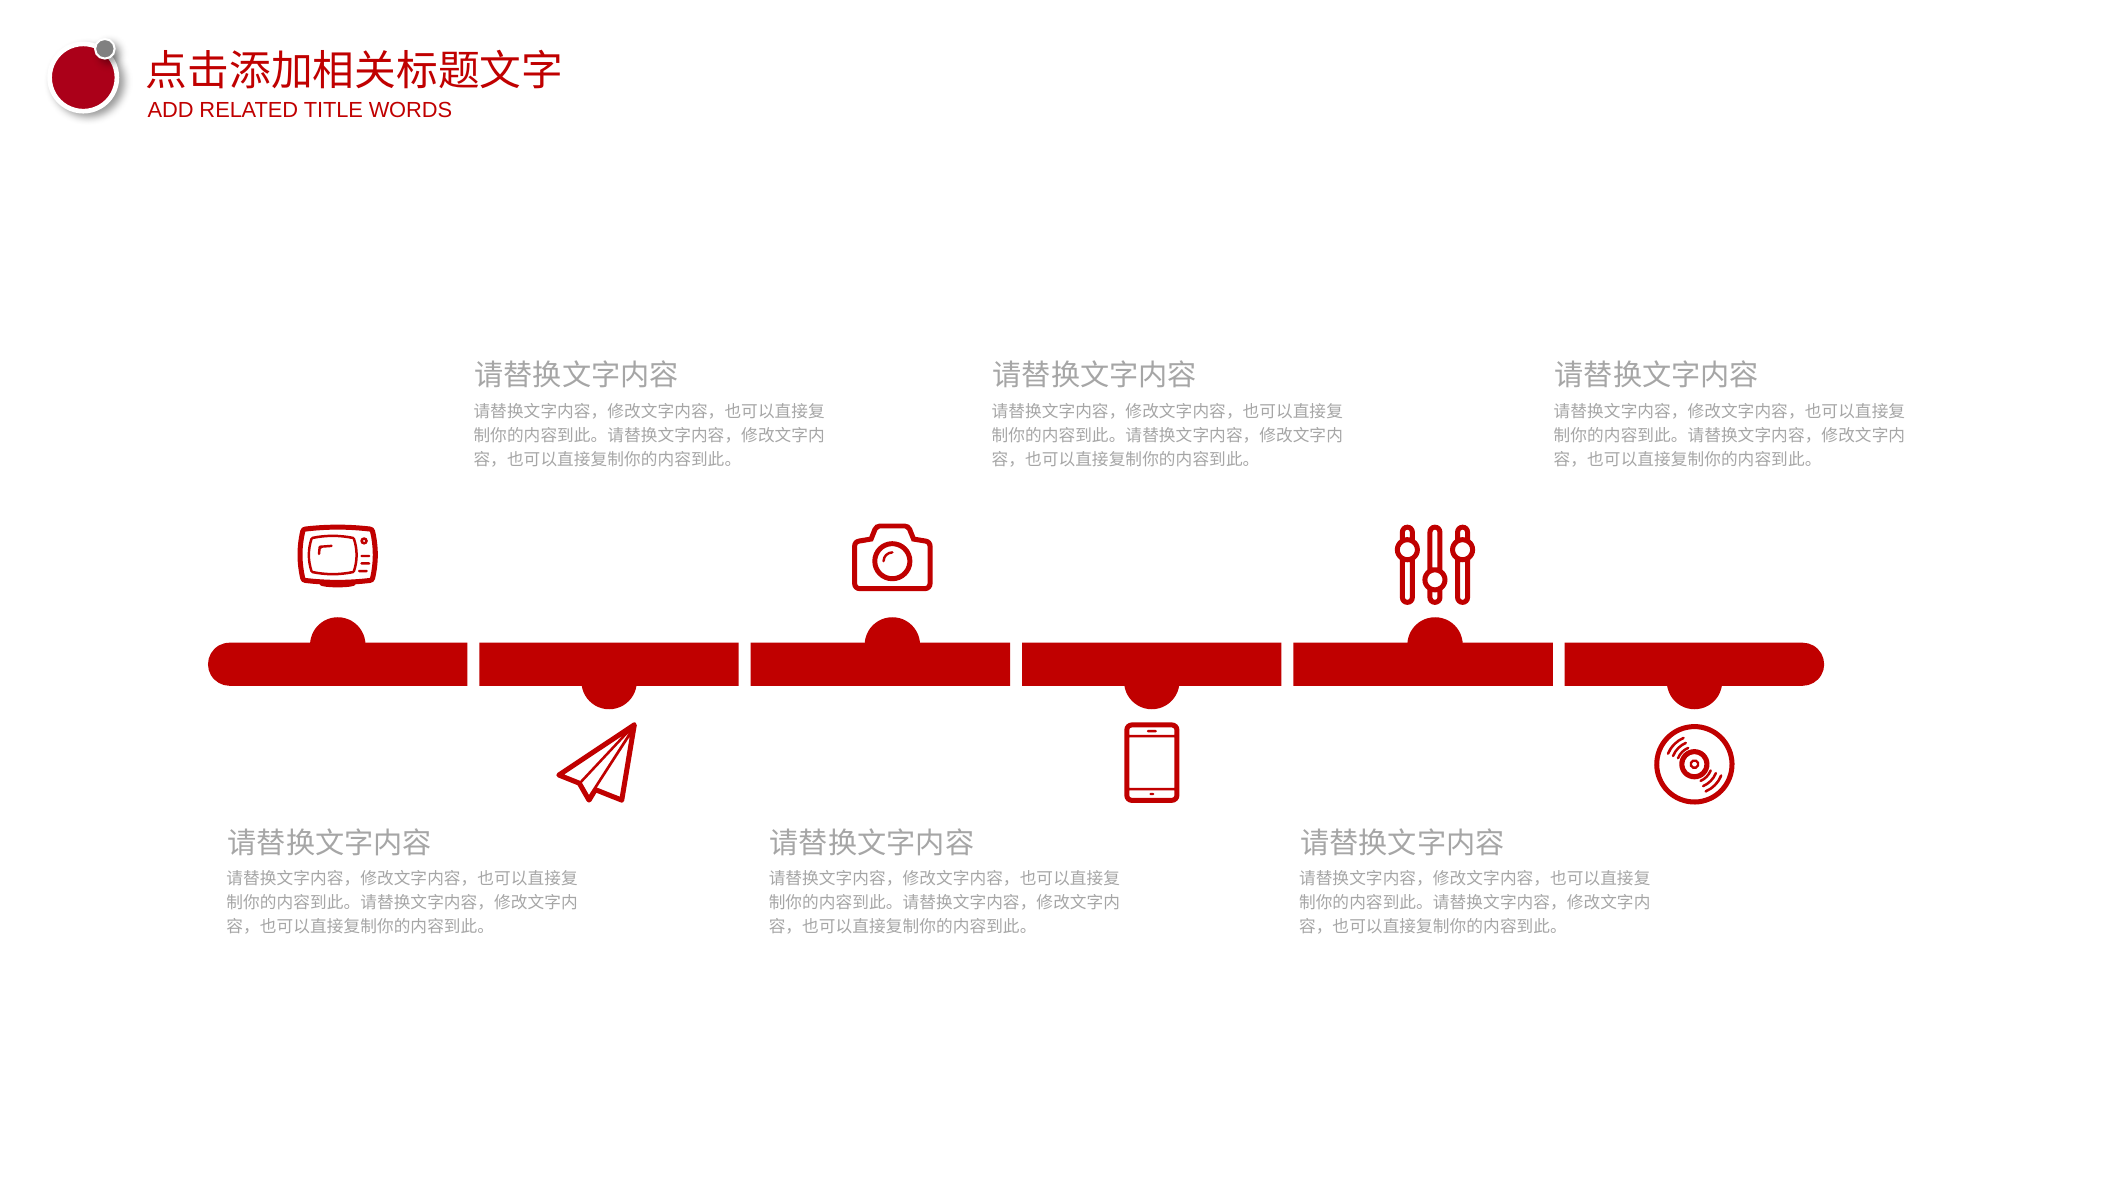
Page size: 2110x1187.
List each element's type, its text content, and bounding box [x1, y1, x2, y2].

text_box 请替换文字内容 [212, 809, 448, 867]
text_box 请替换文字内容 [977, 341, 1213, 399]
text_box [48, 42, 118, 113]
text_box 请替换文字内容，修改文字内容，也可以直接复制你的内容到此。请替换文字内容，修改文字内容，也可以直接复制你的内容到此。 [976, 389, 1364, 476]
text_box 请替换文字内容，修改文字内容，也可以直接复制你的内容到此。请替换文字内容，修改文字内容，也可以直接复制你的内容到此。 [211, 856, 599, 944]
text_box 请替换文字内容 [1285, 809, 1520, 867]
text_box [750, 617, 1011, 686]
text_box 请替换文字内容，修改文字内容，也可以直接复制你的内容到此。请替换文字内容，修改文字内容，也可以直接复制你的内容到此。 [754, 856, 1142, 944]
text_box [852, 523, 933, 592]
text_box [1124, 722, 1180, 803]
text_box [94, 37, 116, 60]
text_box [1564, 642, 1825, 710]
text_box 请替换文字内容 [459, 341, 695, 399]
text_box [1394, 524, 1476, 605]
text_box ADD RELATED TITLE WORDS [147, 96, 453, 123]
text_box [479, 642, 739, 710]
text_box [207, 617, 468, 686]
text_box 点击添加相关标题文字 [145, 43, 564, 95]
text_box [556, 722, 637, 803]
text_box 请替换文字内容 [1539, 341, 1775, 399]
text_box 请替换文字内容，修改文字内容，也可以直接复制你的内容到此。请替换文字内容，修改文字内容，也可以直接复制你的内容到此。 [1284, 856, 1672, 944]
text_box 请替换文字内容 [755, 809, 990, 867]
text_box 请替换文字内容，修改文字内容，也可以直接复制你的内容到此。请替换文字内容，修改文字内容，也可以直接复制你的内容到此。 [458, 389, 846, 476]
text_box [297, 524, 378, 588]
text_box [1293, 617, 1553, 686]
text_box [1022, 642, 1282, 710]
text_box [1654, 724, 1735, 805]
text_box 请替换文字内容，修改文字内容，也可以直接复制你的内容到此。请替换文字内容，修改文字内容，也可以直接复制你的内容到此。 [1538, 389, 1927, 476]
